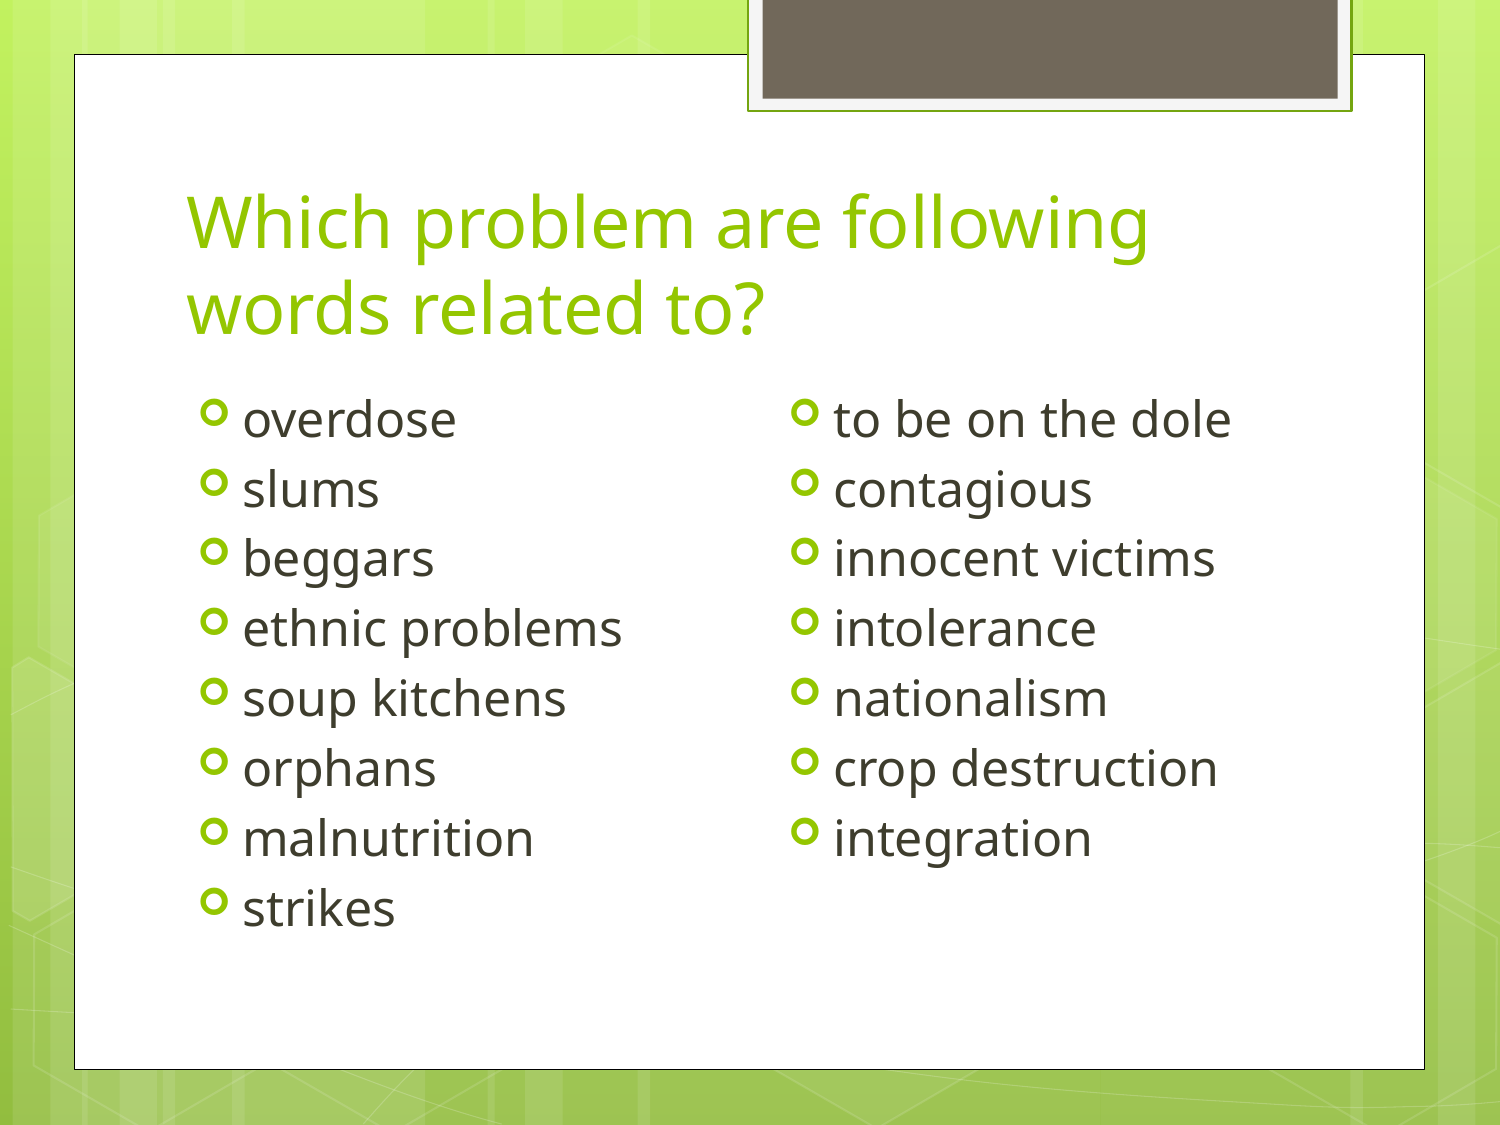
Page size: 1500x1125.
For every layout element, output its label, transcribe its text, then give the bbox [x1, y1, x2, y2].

list overdose slums beggars ethnic problems soup kitchens orphans malnutrition strikes [171, 379, 732, 953]
list to be on the dole contagious innocent victims intolerance nationalism crop destruction integration [761, 379, 1323, 953]
title Which problem are following words related to? [171, 168, 1324, 357]
